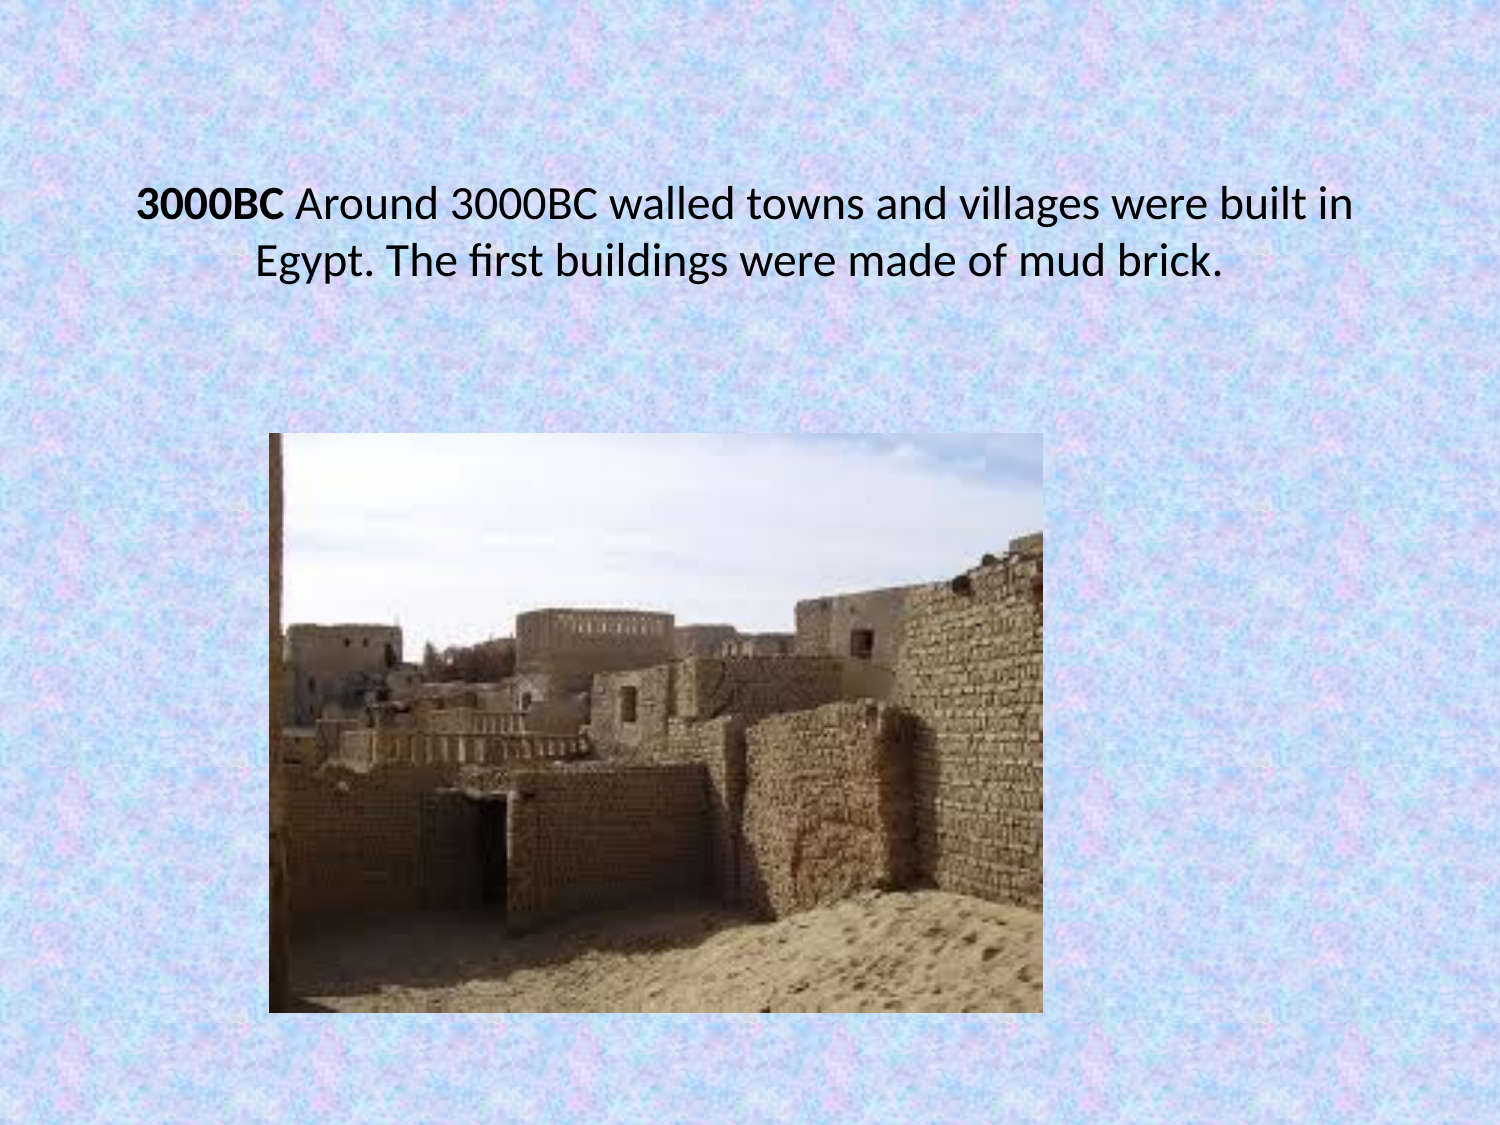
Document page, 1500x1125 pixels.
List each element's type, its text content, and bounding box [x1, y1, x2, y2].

picture [0, 0, 1500, 1125]
title 3000BC Around 3000BC walled towns and villages were built in Egypt. The first buildings were made of mud brick. [70, 164, 1421, 352]
